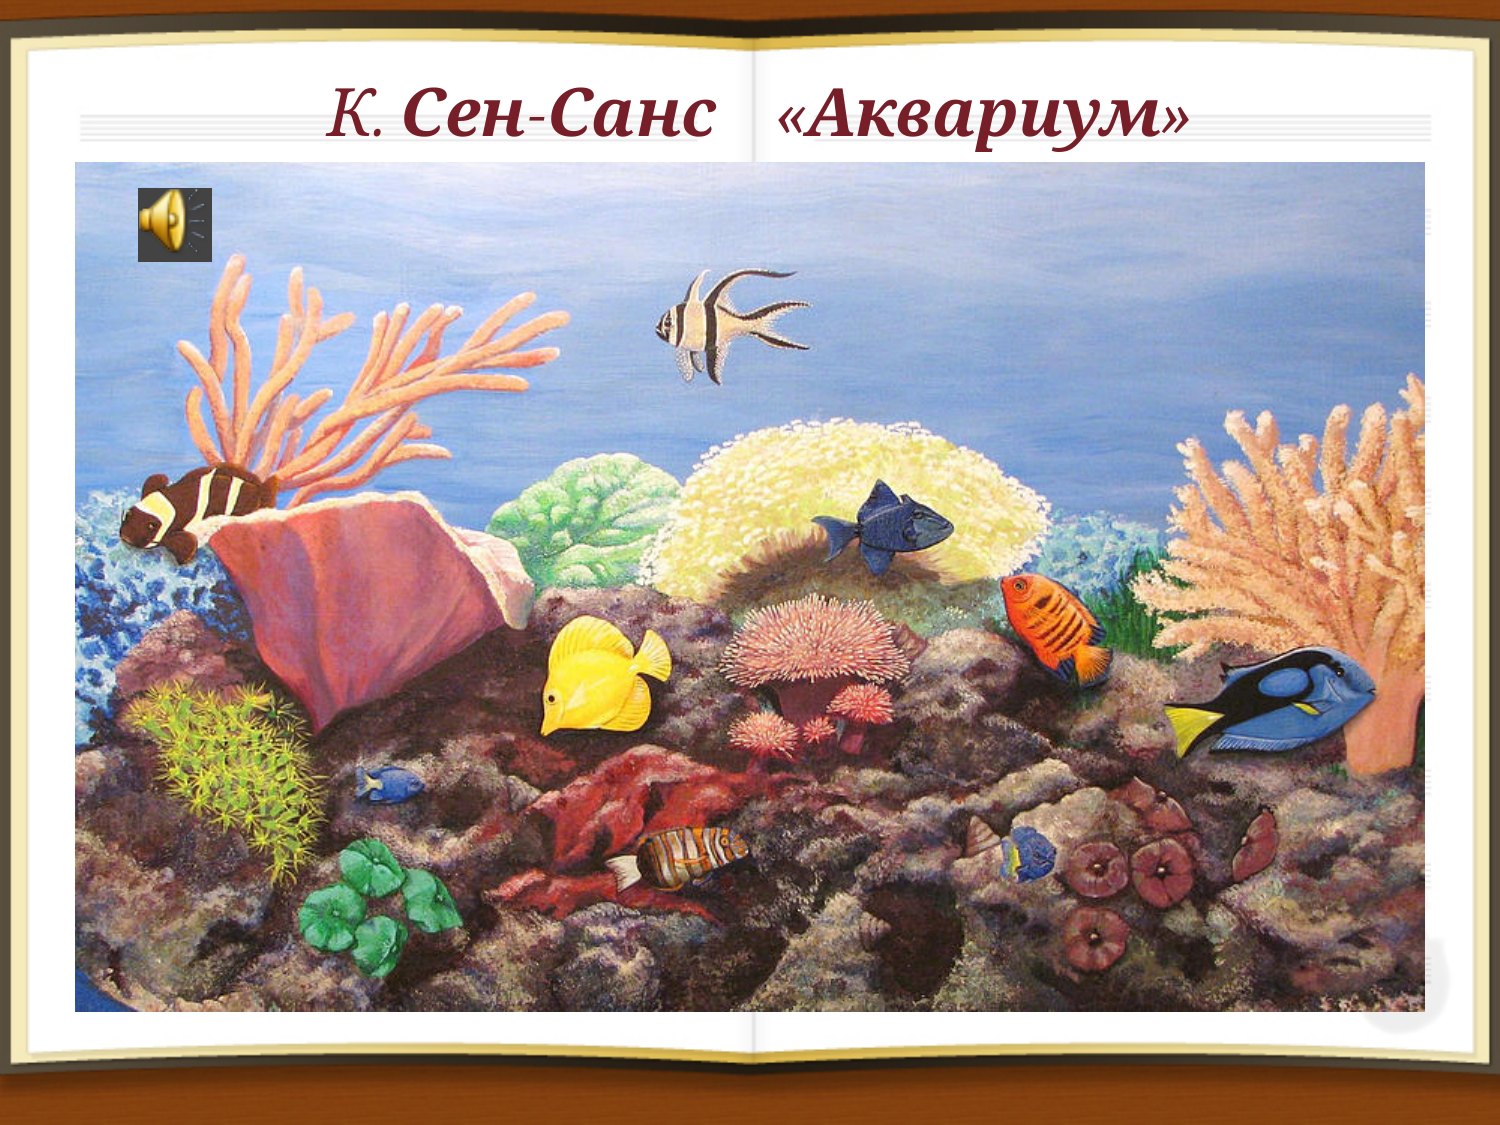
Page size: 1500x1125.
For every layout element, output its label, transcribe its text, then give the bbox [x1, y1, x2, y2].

text_box К. Сен-Санс «Аквариум» [312, 62, 1288, 158]
picture [0, 0, 1500, 1125]
